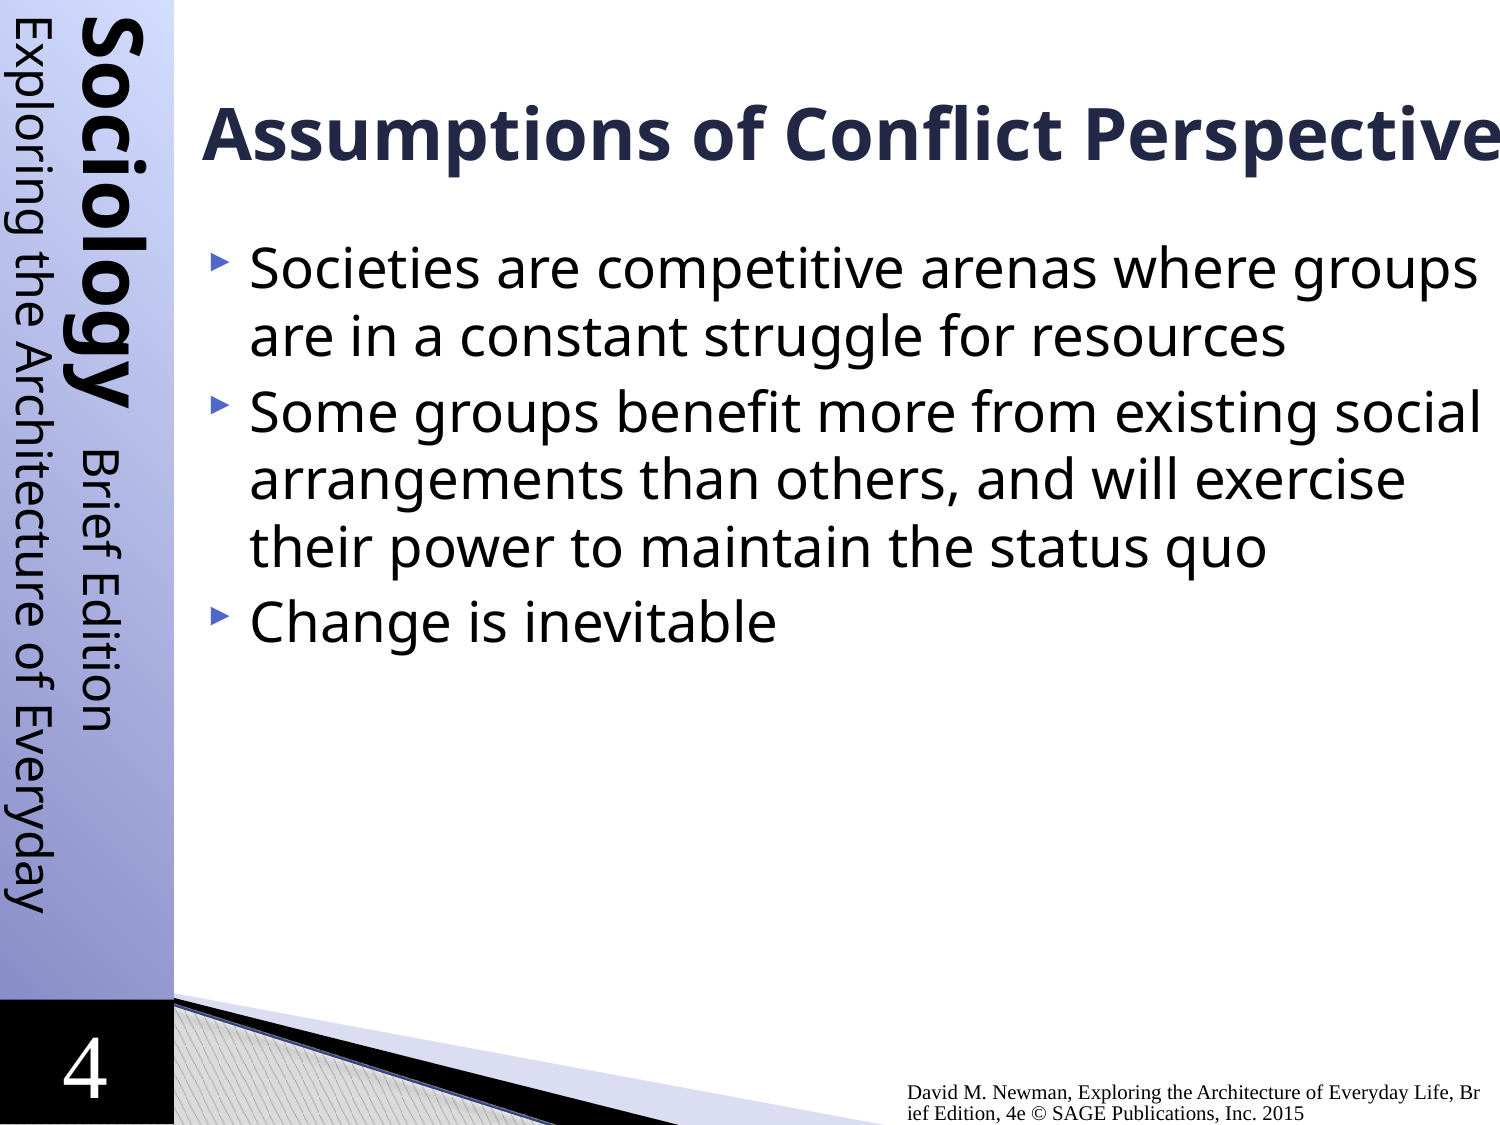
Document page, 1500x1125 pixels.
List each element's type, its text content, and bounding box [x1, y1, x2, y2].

title Assumptions of Conflict Perspective [187, 37, 1500, 225]
picture [174, 1003, 558, 1125]
text_box [1114, 1112, 1500, 1125]
list Societies are competitive arenas where groups are in a constant struggle for resources Some groups benefit more from existing social arrangements than others, and will exercise their power to maintain the status quo Change is inevitable [174, 224, 1500, 968]
footer David M. Newman, Exploring the Architecture of Everyday Life, Brief Edition, 4e © SAGE Publications, Inc. 2015 [892, 1051, 1500, 1112]
